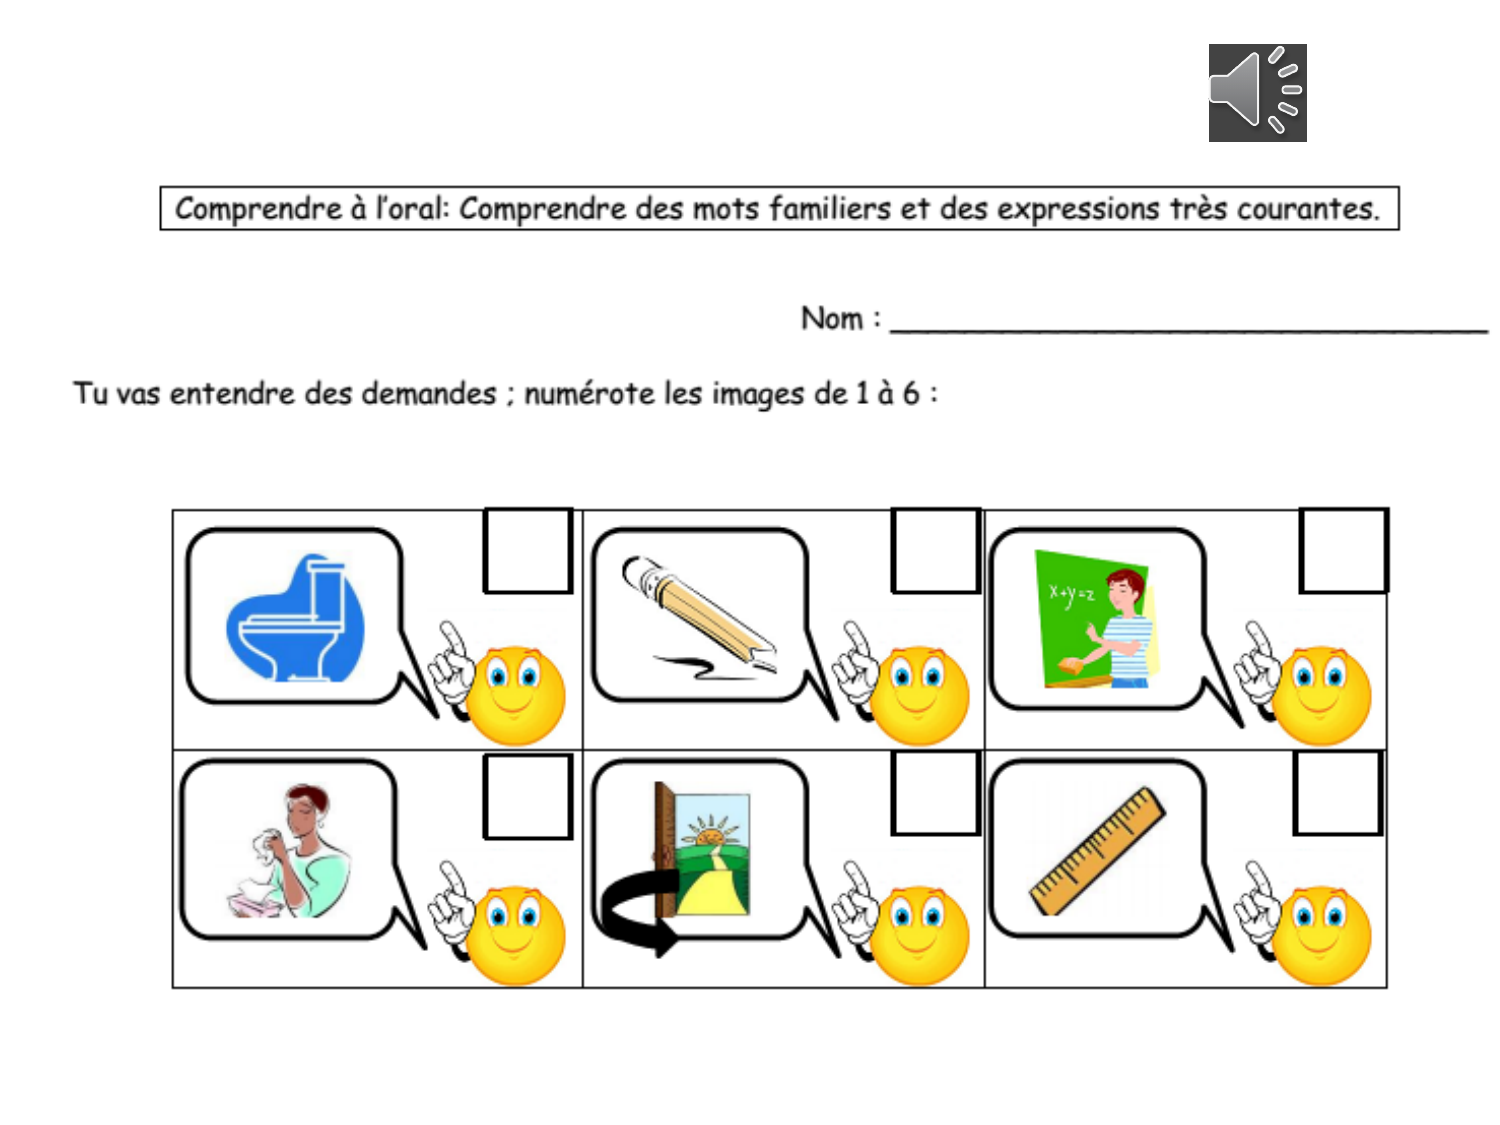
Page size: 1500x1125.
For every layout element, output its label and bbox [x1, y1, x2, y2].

picture [20, 160, 1500, 1024]
picture [1207, 42, 1309, 143]
